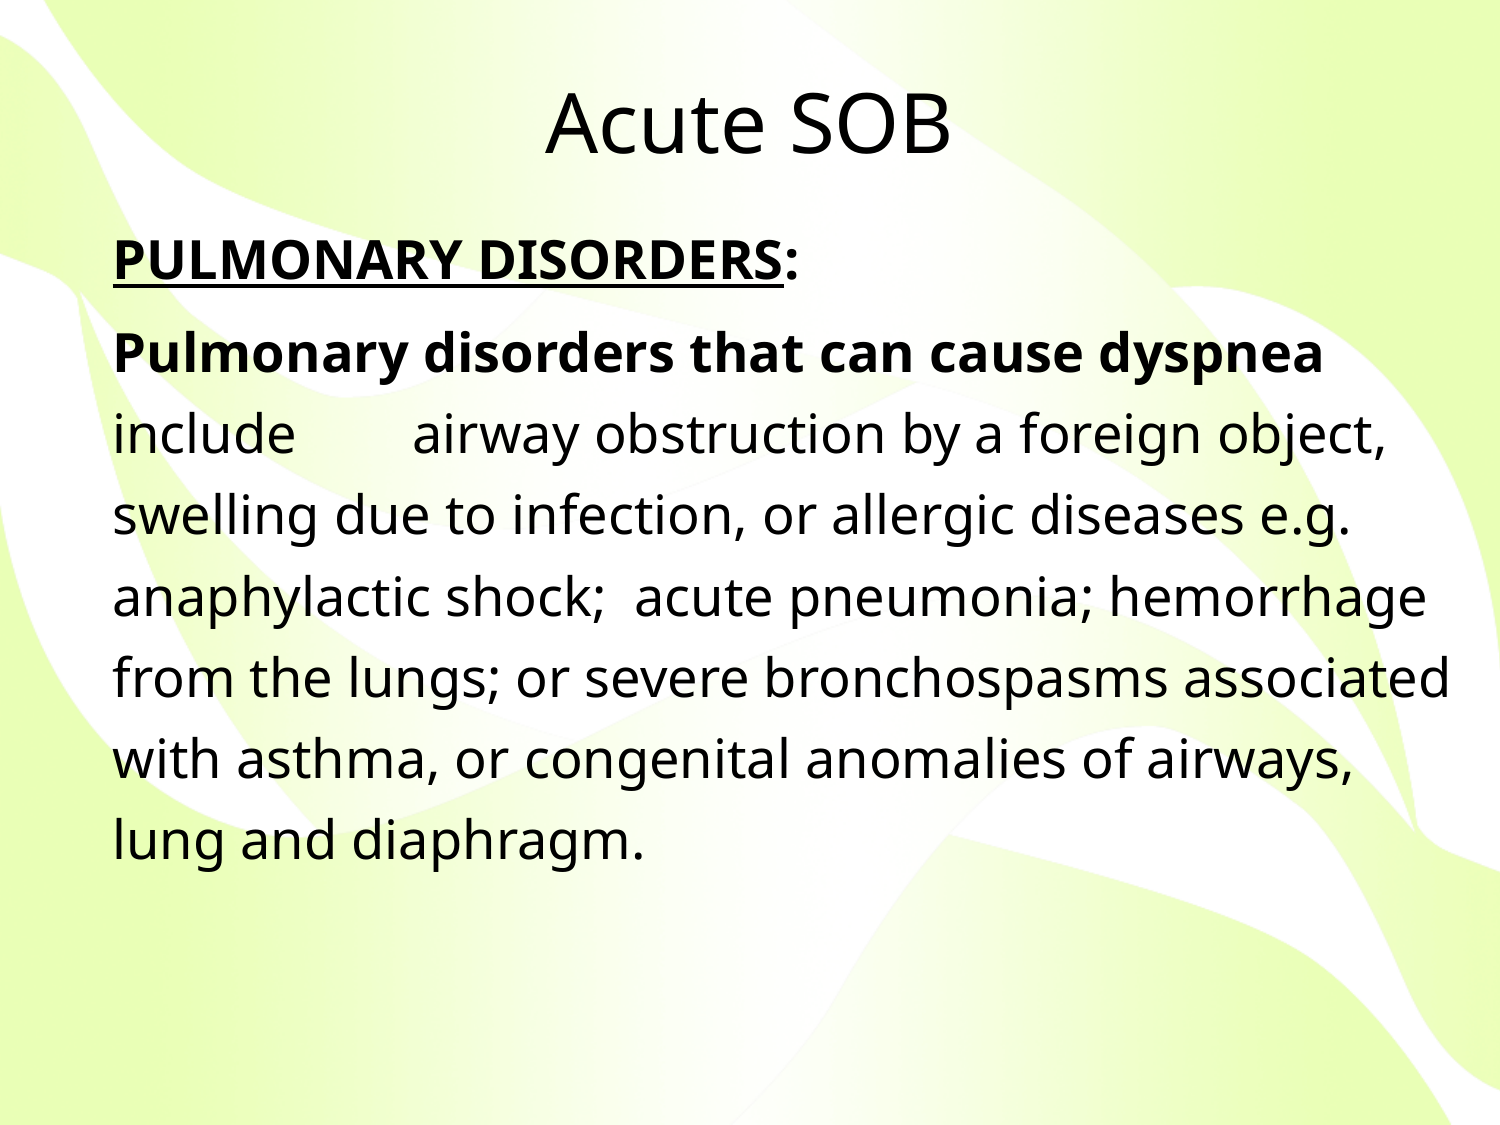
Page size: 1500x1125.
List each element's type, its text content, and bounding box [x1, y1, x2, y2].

picture [0, 0, 1500, 1125]
list PULMONARY DISORDERS: Pulmonary disorders that can cause dyspnea include airway obstruction by a foreign object, swelling due to infection, or allergic diseases e.g. anaphylactic shock; acute pneumonia; hemorrhage from the lungs; or severe bronchospasms associated with asthma, or congenital anomalies of airways, lung and diaphragm. [41, 196, 1471, 1071]
title Acute SOB [74, 44, 1426, 196]
